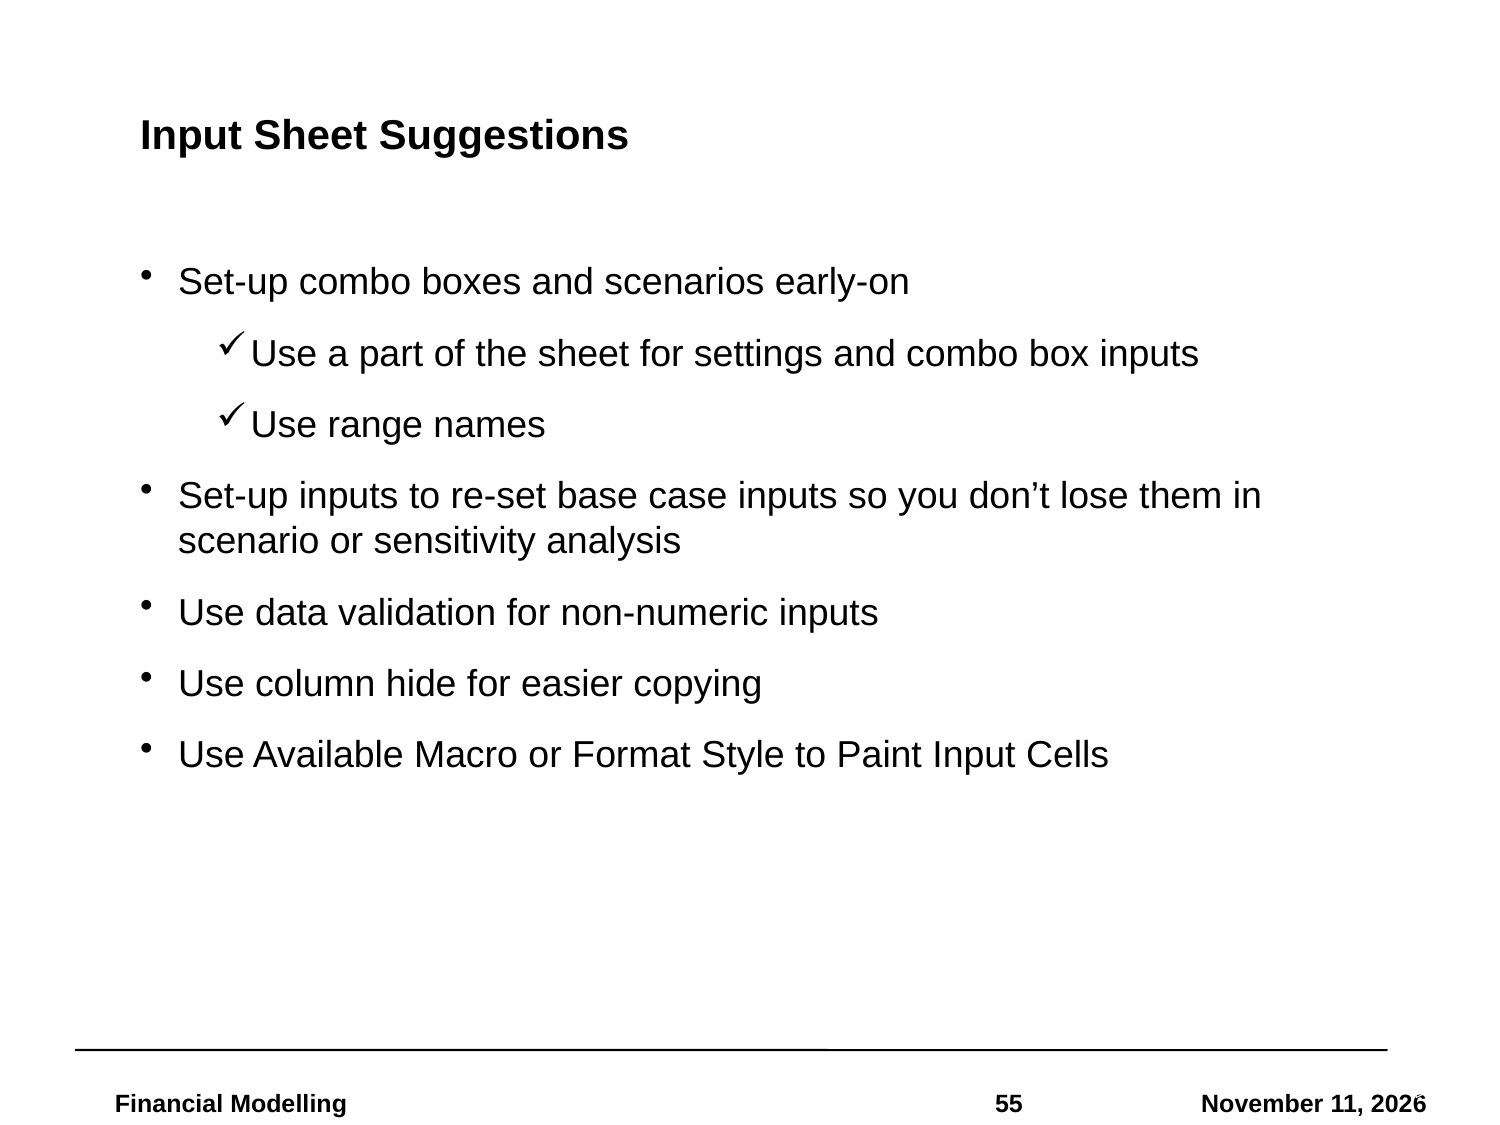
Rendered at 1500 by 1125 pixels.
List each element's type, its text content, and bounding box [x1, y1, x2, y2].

title Input Sheet Suggestions [124, 99, 1413, 226]
list Set-up combo boxes and scenarios early-on Use a part of the sheet for settings and combo box inputs Use range names Set-up inputs to re-set base case inputs so you don’t lose them in scenario or sensitivity analysis Use data validation for non-numeric inputs Use column hide for easier copying Use Available Macro or Format Style to Paint Input Cells [124, 249, 1413, 1001]
